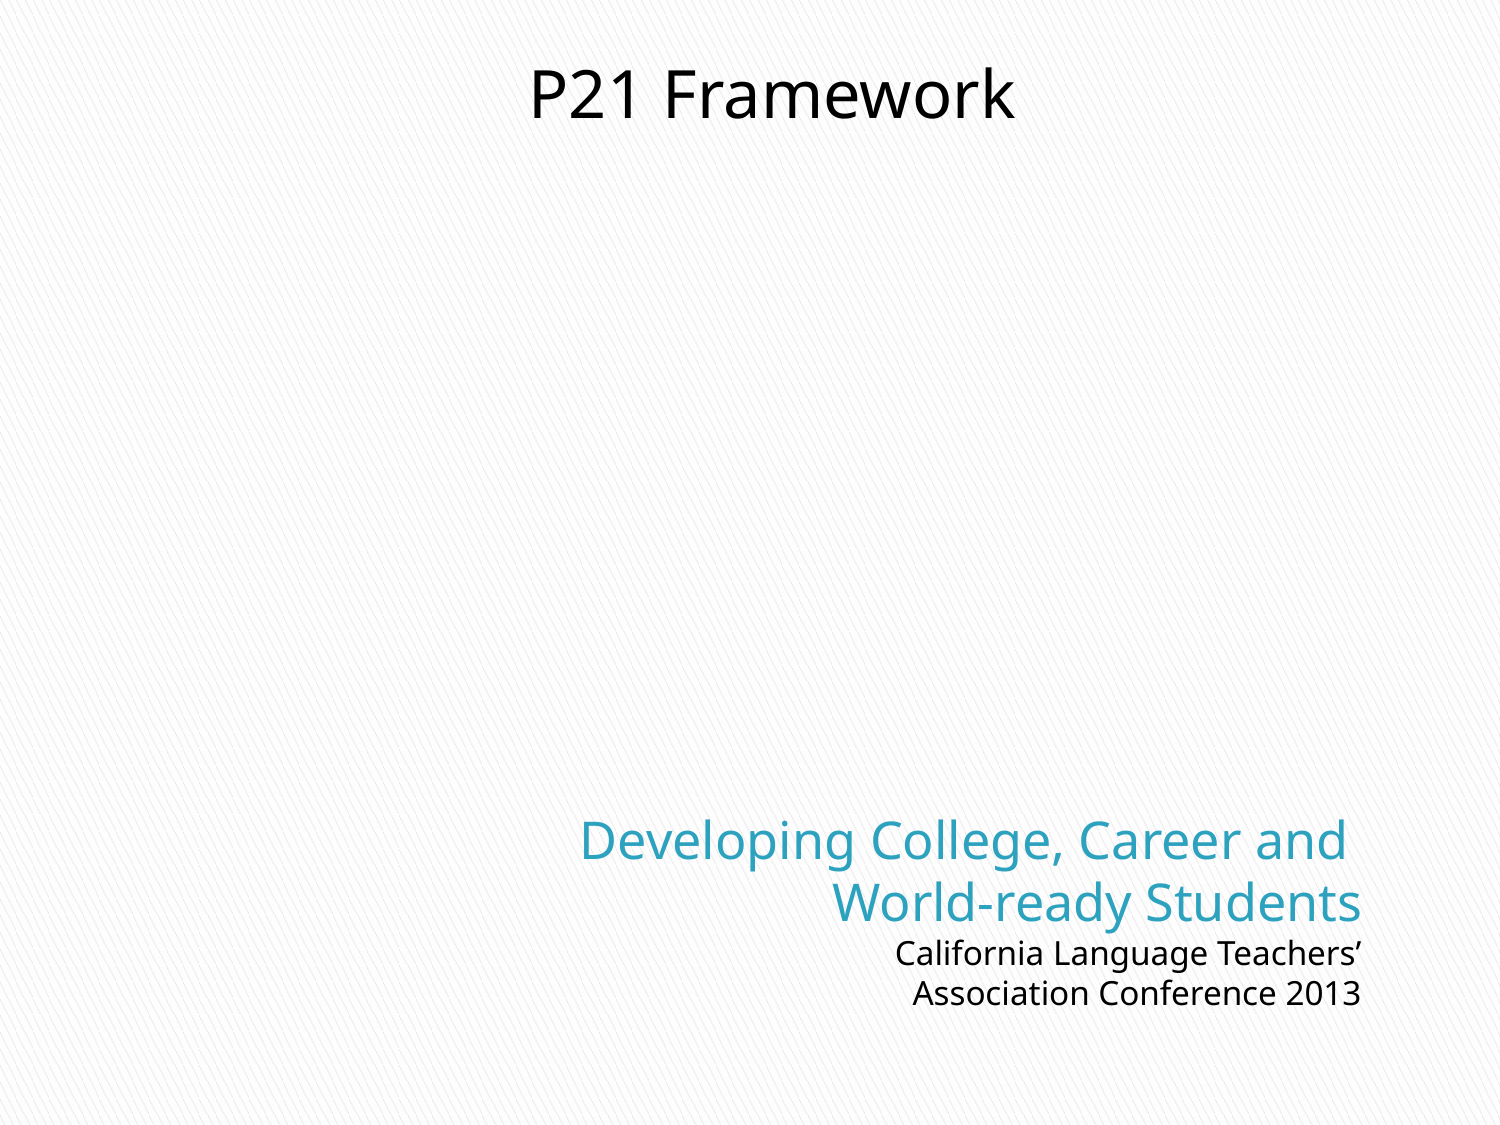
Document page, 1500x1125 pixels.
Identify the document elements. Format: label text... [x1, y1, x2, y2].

title Developing College, Career and World-ready Students [150, 800, 1378, 925]
list California Language Teachers’ Association Conference 2013 [725, 924, 1377, 1029]
list P21 Framework [150, 45, 1377, 795]
